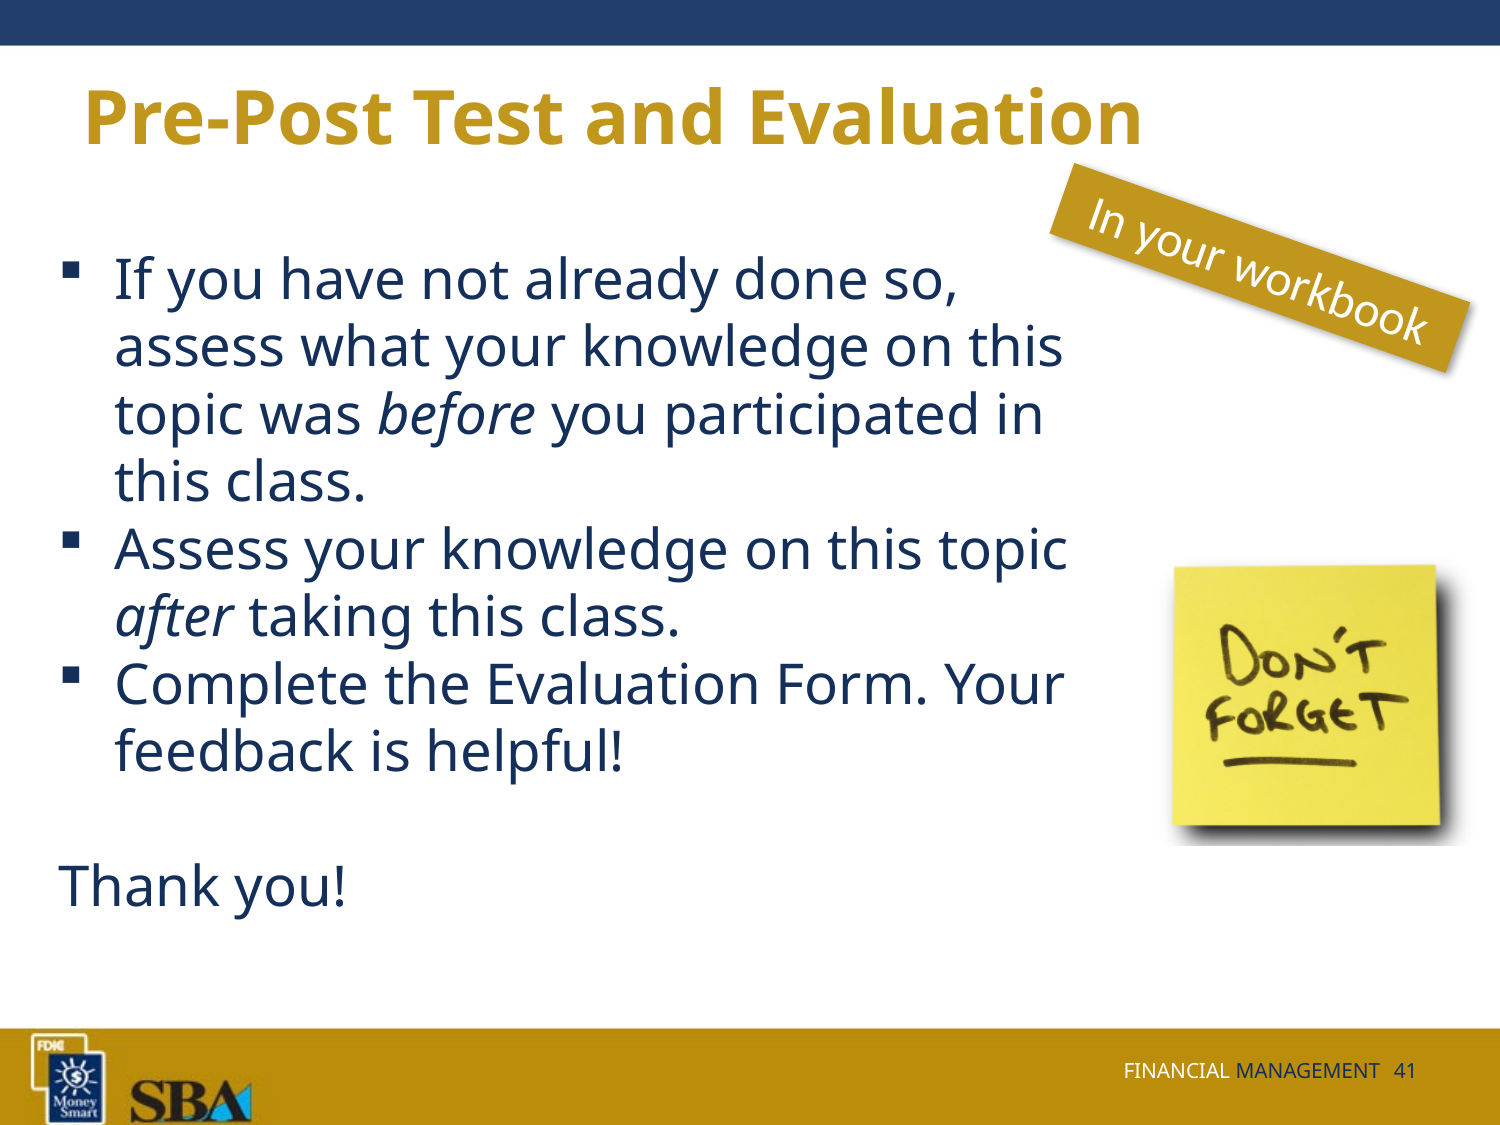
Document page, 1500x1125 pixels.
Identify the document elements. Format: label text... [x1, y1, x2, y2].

picture [0, 0, 1500, 1125]
text_box In your workbook [1049, 162, 1471, 373]
list If you have not already done so, assess what your knowledge on this topic was before you participated in this class. Assess your knowledge on this topic after taking this class. Complete the Evaluation Form. Your feedback is helpful! Thank you! [50, 234, 1146, 936]
title Pre-Post Test and Evaluation [74, 61, 1426, 163]
